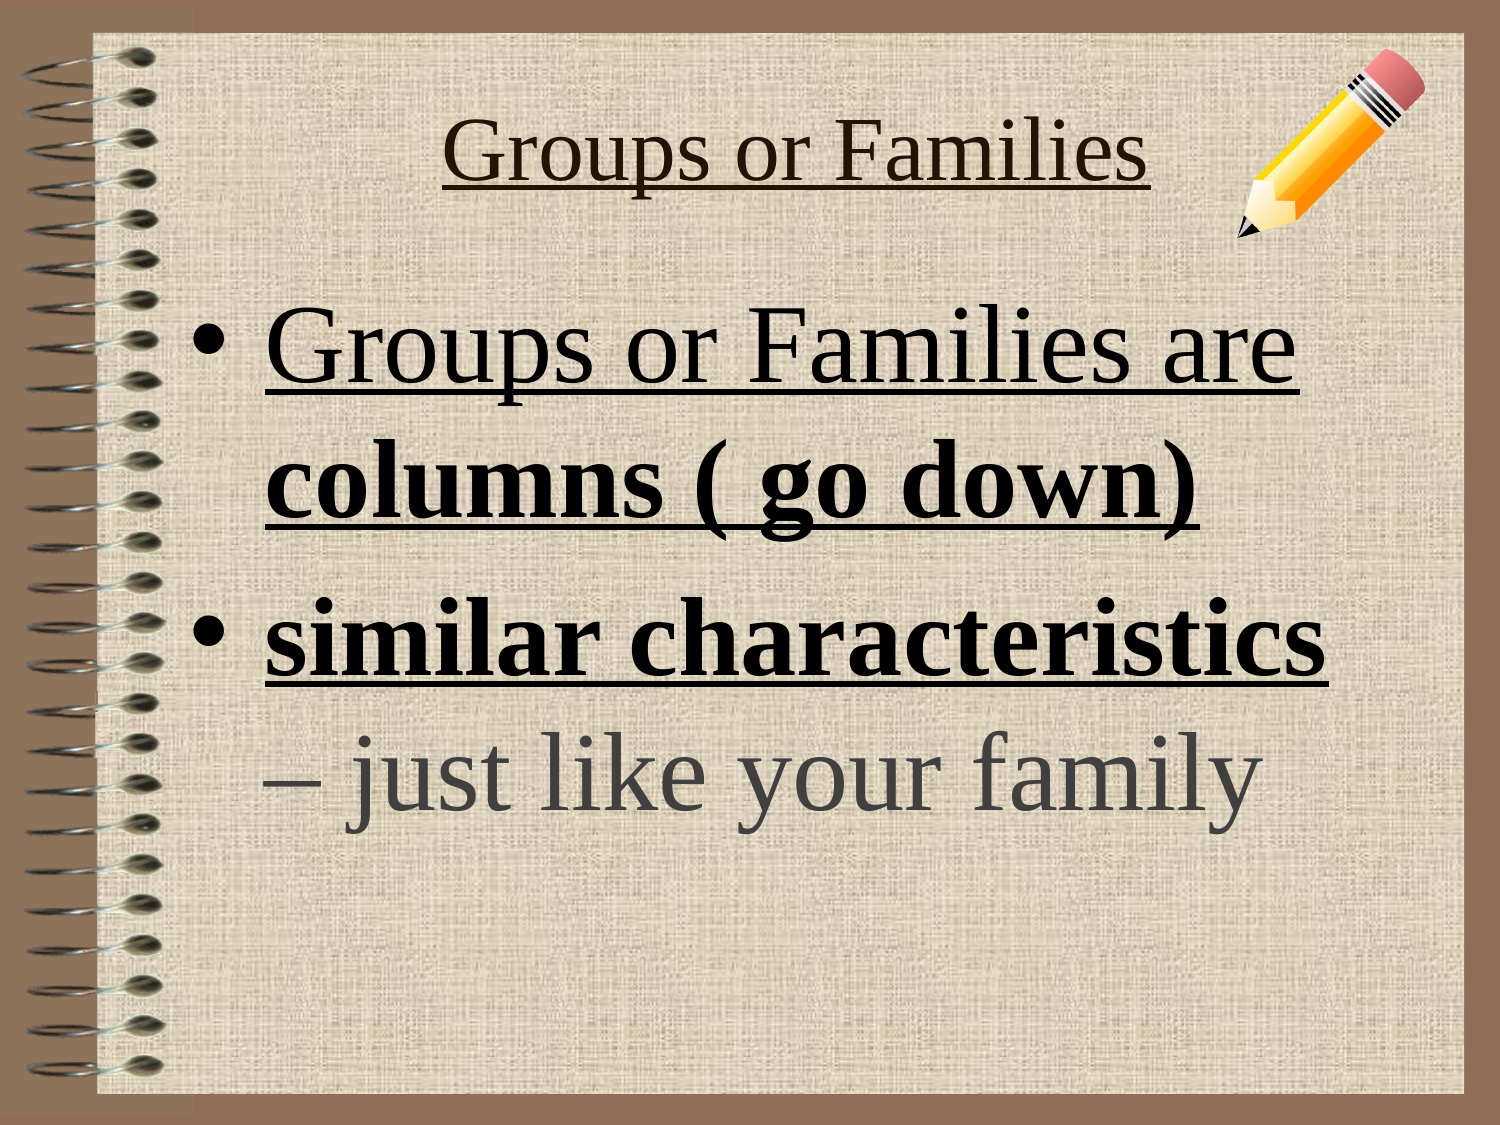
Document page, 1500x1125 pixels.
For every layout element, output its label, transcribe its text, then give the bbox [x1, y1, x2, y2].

picture [0, 8, 1465, 1115]
subtitle Groups or Families are columns ( go down) similar characteristics – just like your family [174, 262, 1426, 976]
title Groups or Families [162, 49, 1236, 238]
text_box [297, 706, 1250, 782]
title Groups or Families [1426, 49, 1430, 238]
